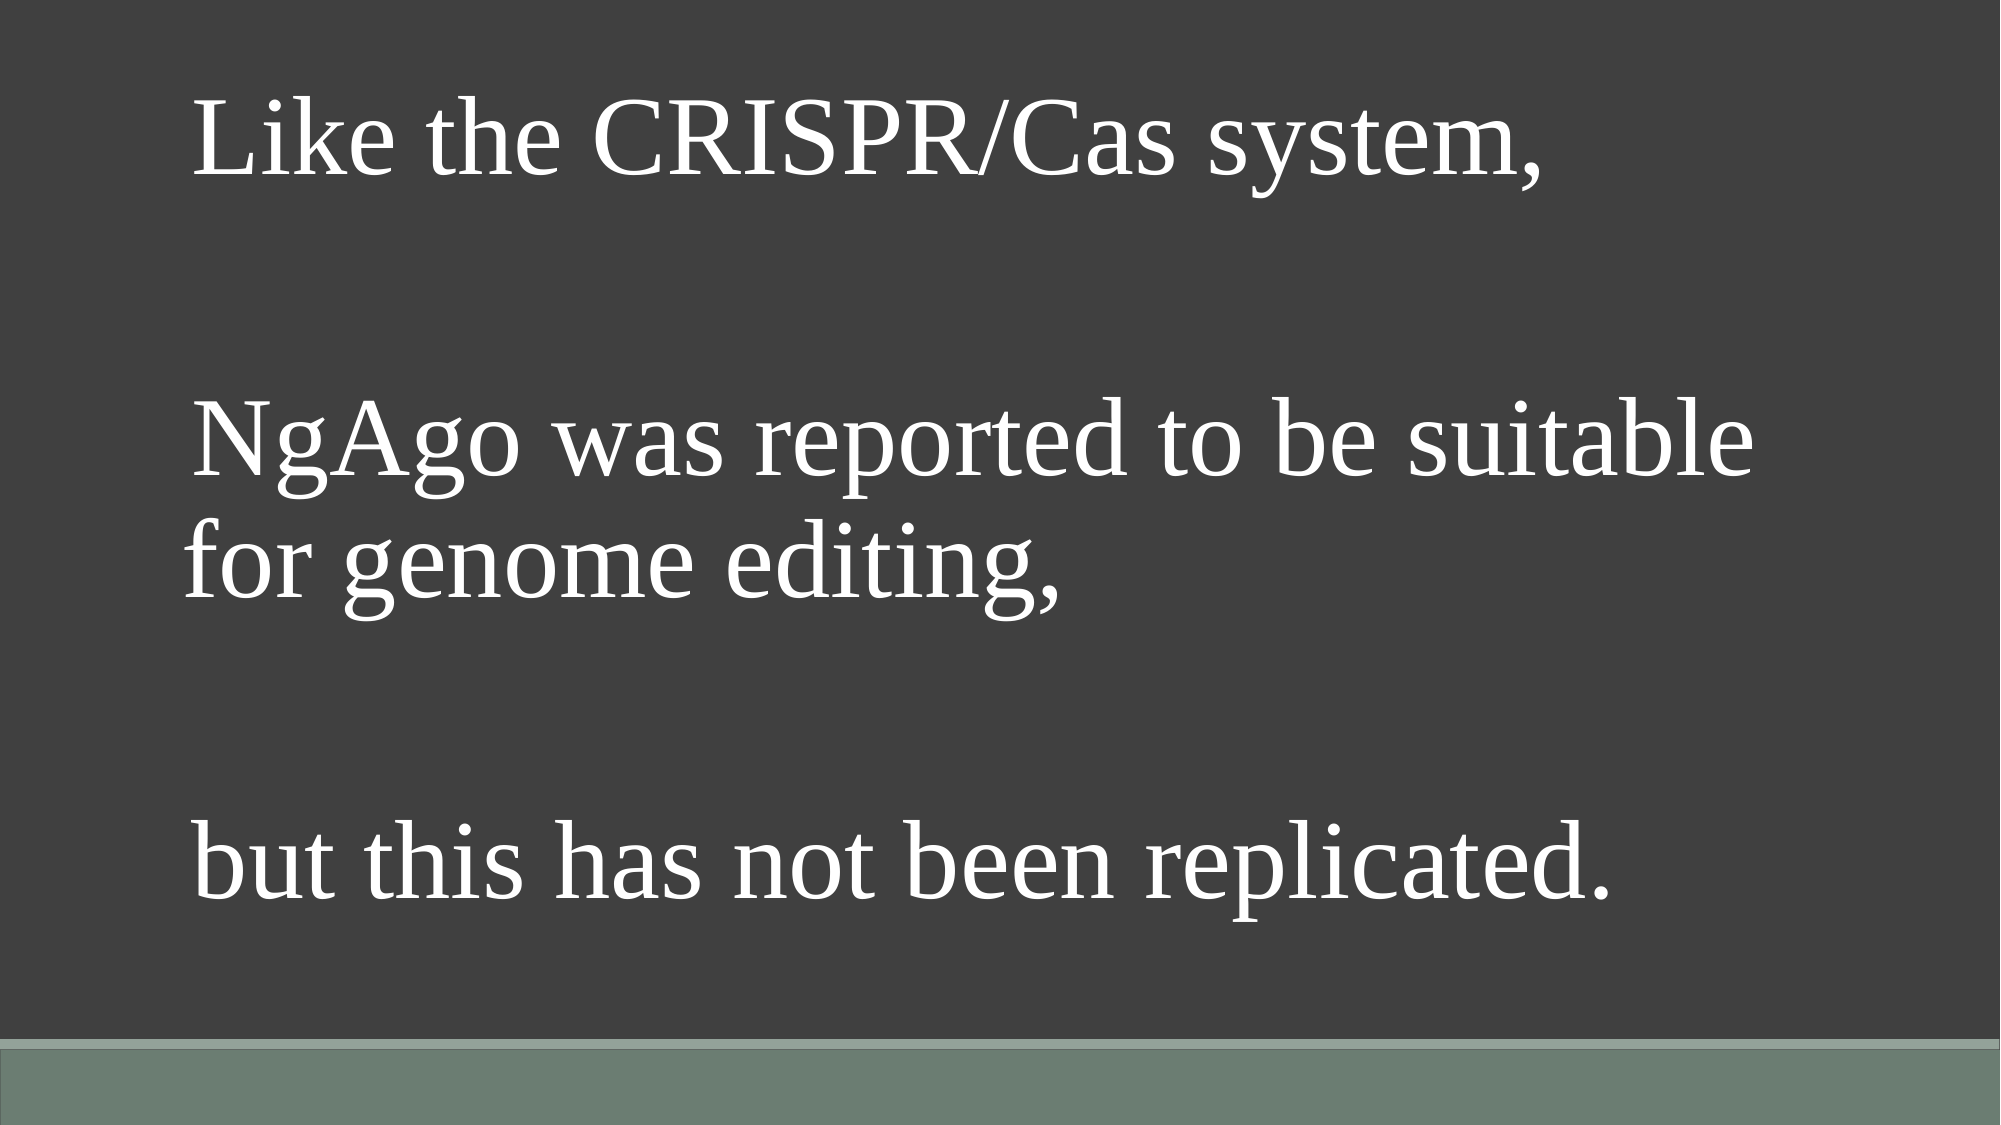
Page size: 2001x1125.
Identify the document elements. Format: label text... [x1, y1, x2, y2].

list Like the CRISPR/Cas system, NgAgo was reported to be suitable for genome editing, but this has not been replicated. [166, 69, 1817, 1010]
